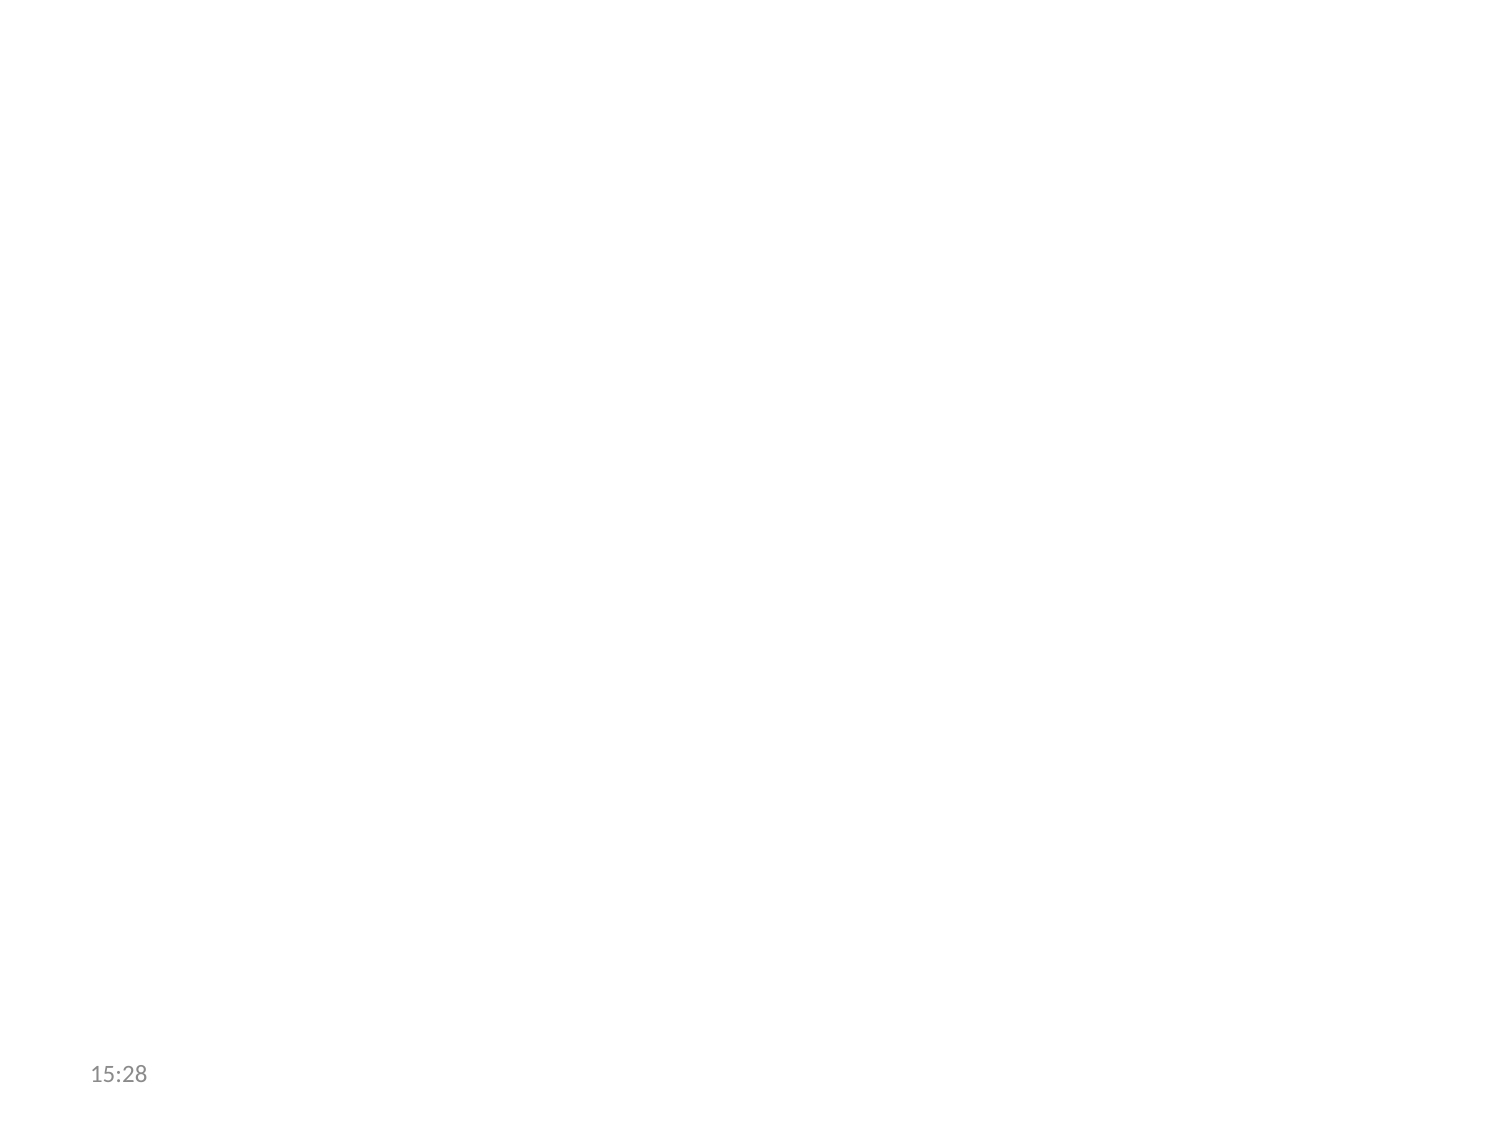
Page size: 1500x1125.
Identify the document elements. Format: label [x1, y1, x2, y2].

slide_number [75, 1042, 425, 1103]
